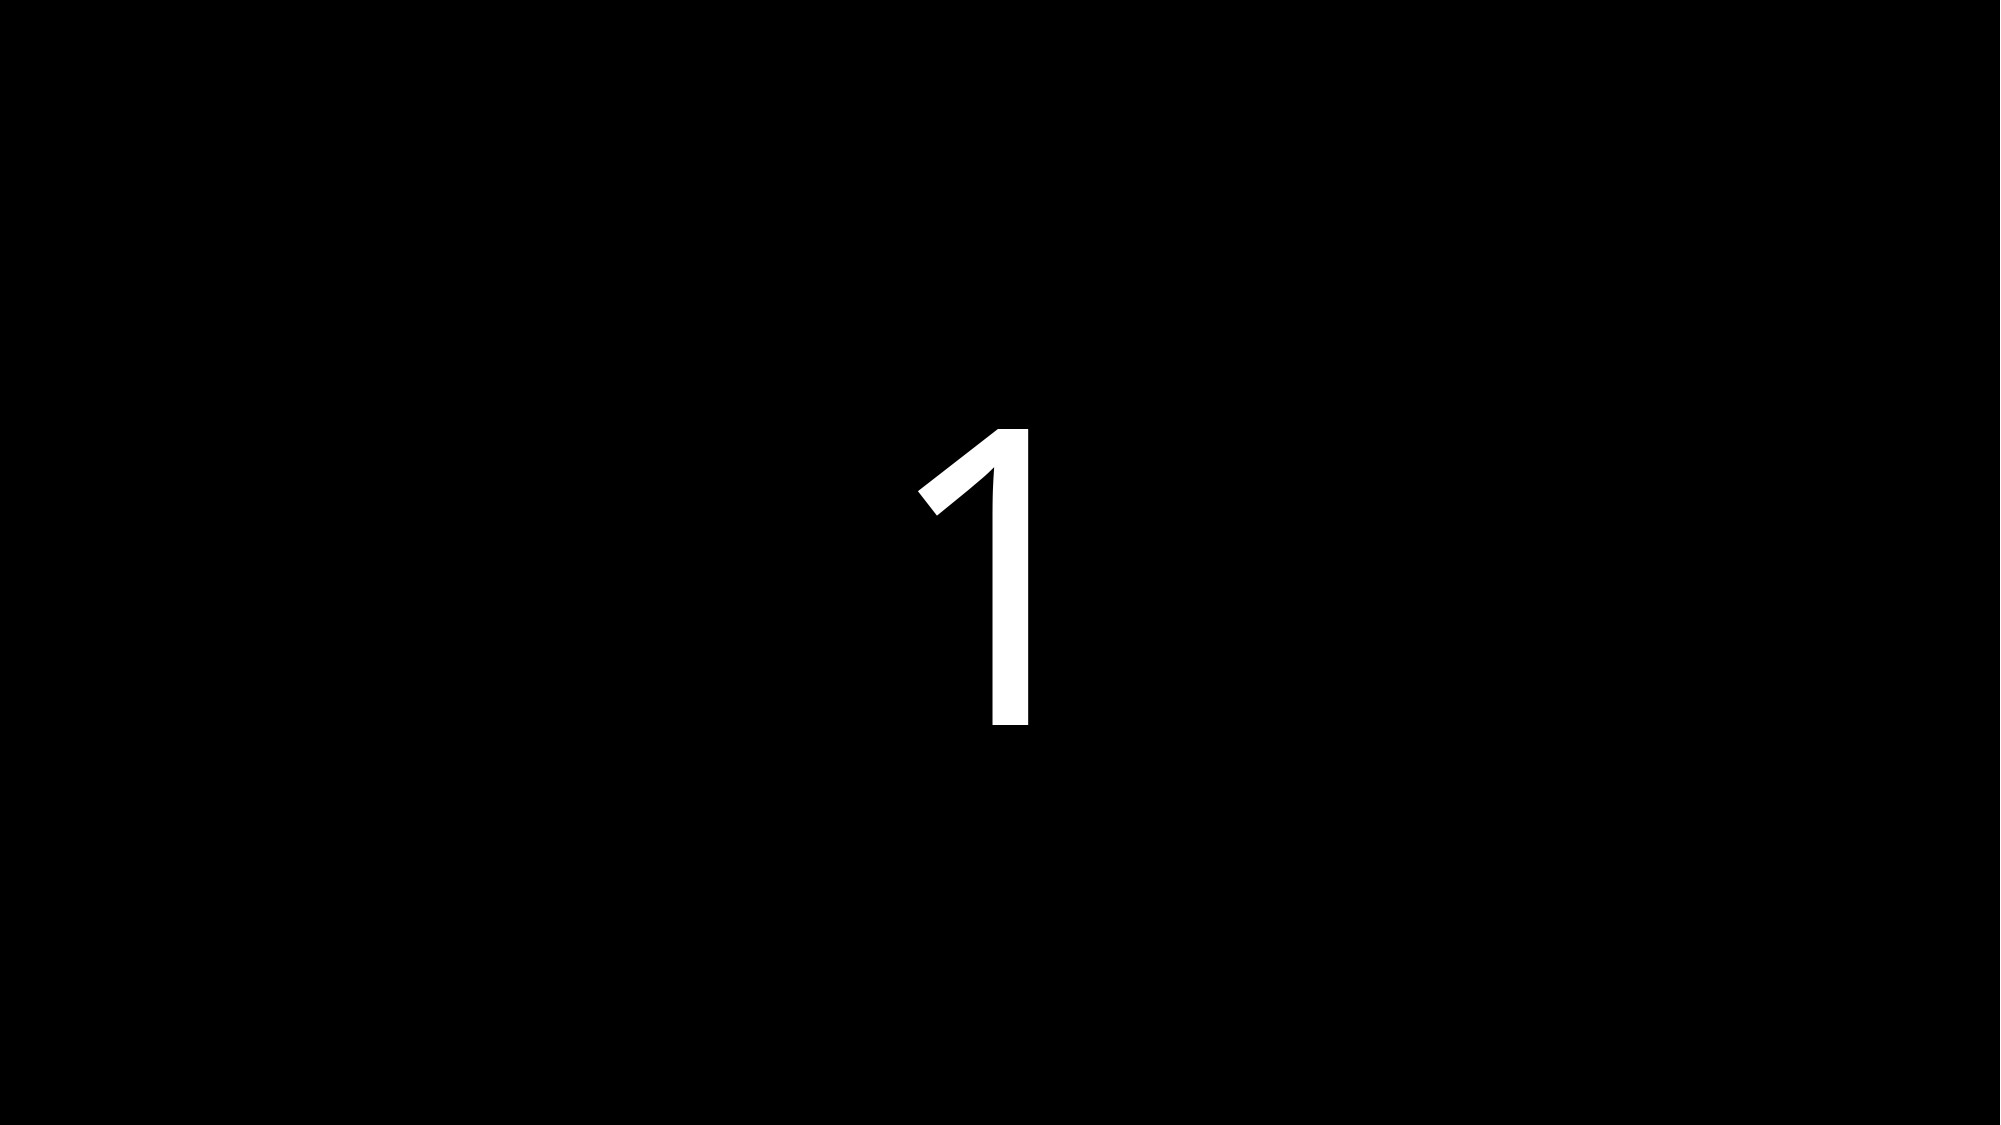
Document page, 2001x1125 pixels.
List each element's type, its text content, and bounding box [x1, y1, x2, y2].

text_box 1 [500, 303, 1500, 816]
